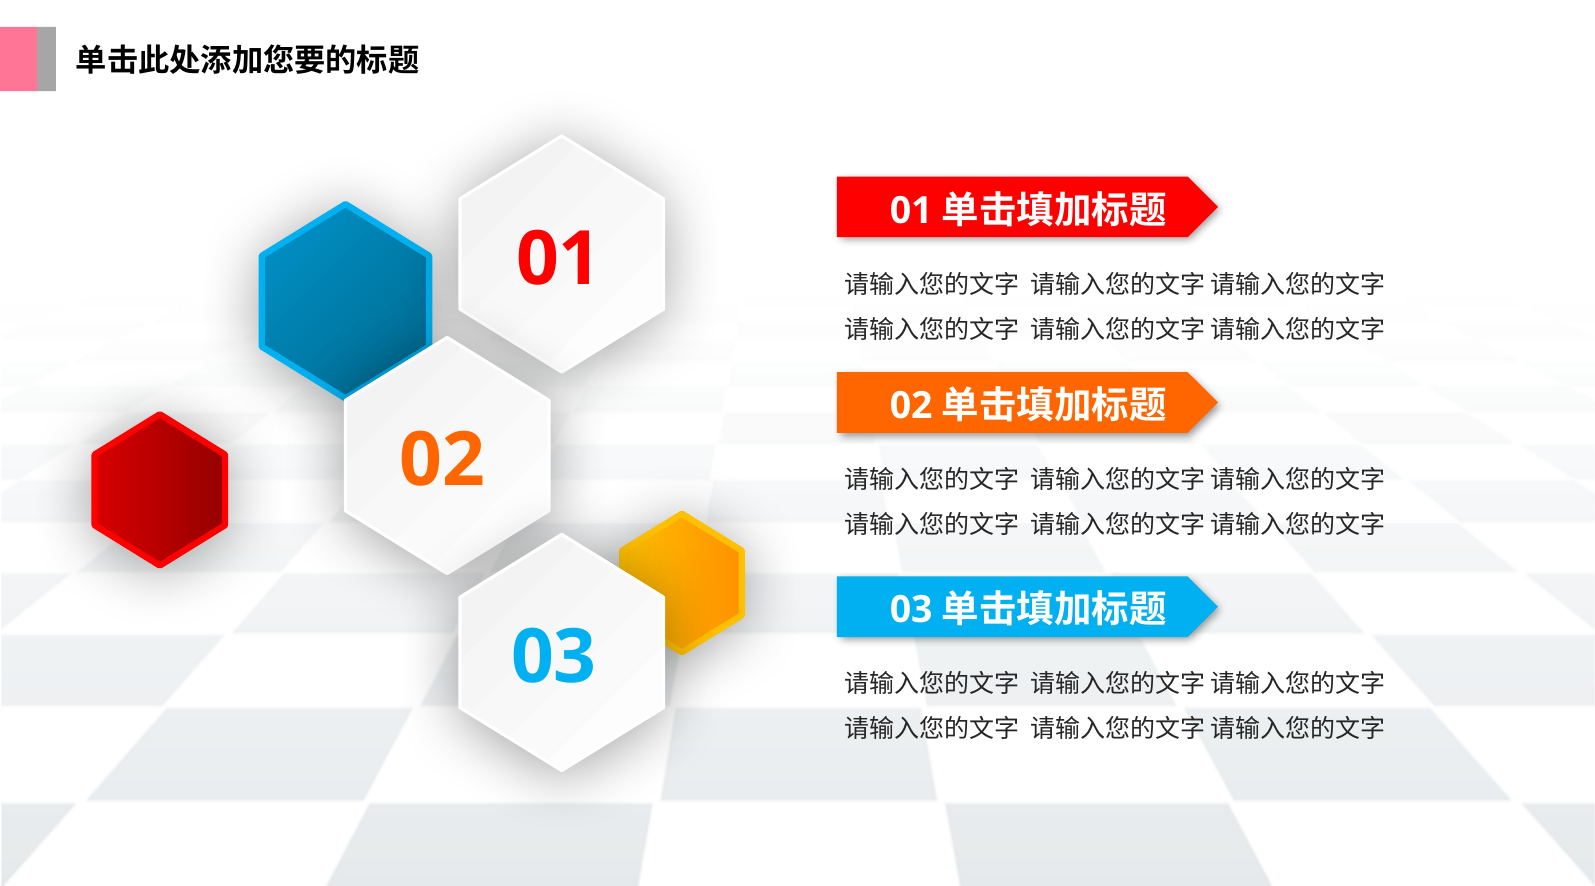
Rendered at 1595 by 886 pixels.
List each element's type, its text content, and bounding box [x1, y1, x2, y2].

text_box 请输入您的文字 请输入您的文字 请输入您的文字 请输入您的文字 请输入您的文字 请输入您的文字 [832, 647, 1412, 749]
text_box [459, 135, 664, 373]
picture [0, 0, 1595, 886]
text_box [94, 414, 226, 566]
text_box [459, 534, 664, 771]
text_box [653, 513, 742, 639]
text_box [836, 575, 1219, 638]
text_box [836, 371, 1219, 433]
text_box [344, 337, 550, 574]
text_box 请输入您的文字 请输入您的文字 请输入您的文字 请输入您的文字 请输入您的文字 请输入您的文字 [832, 247, 1412, 349]
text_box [836, 176, 1219, 238]
text_box [261, 204, 420, 384]
text_box 请输入您的文字 请输入您的文字 请输入您的文字 请输入您的文字 请输入您的文字 请输入您的文字 [832, 442, 1412, 545]
